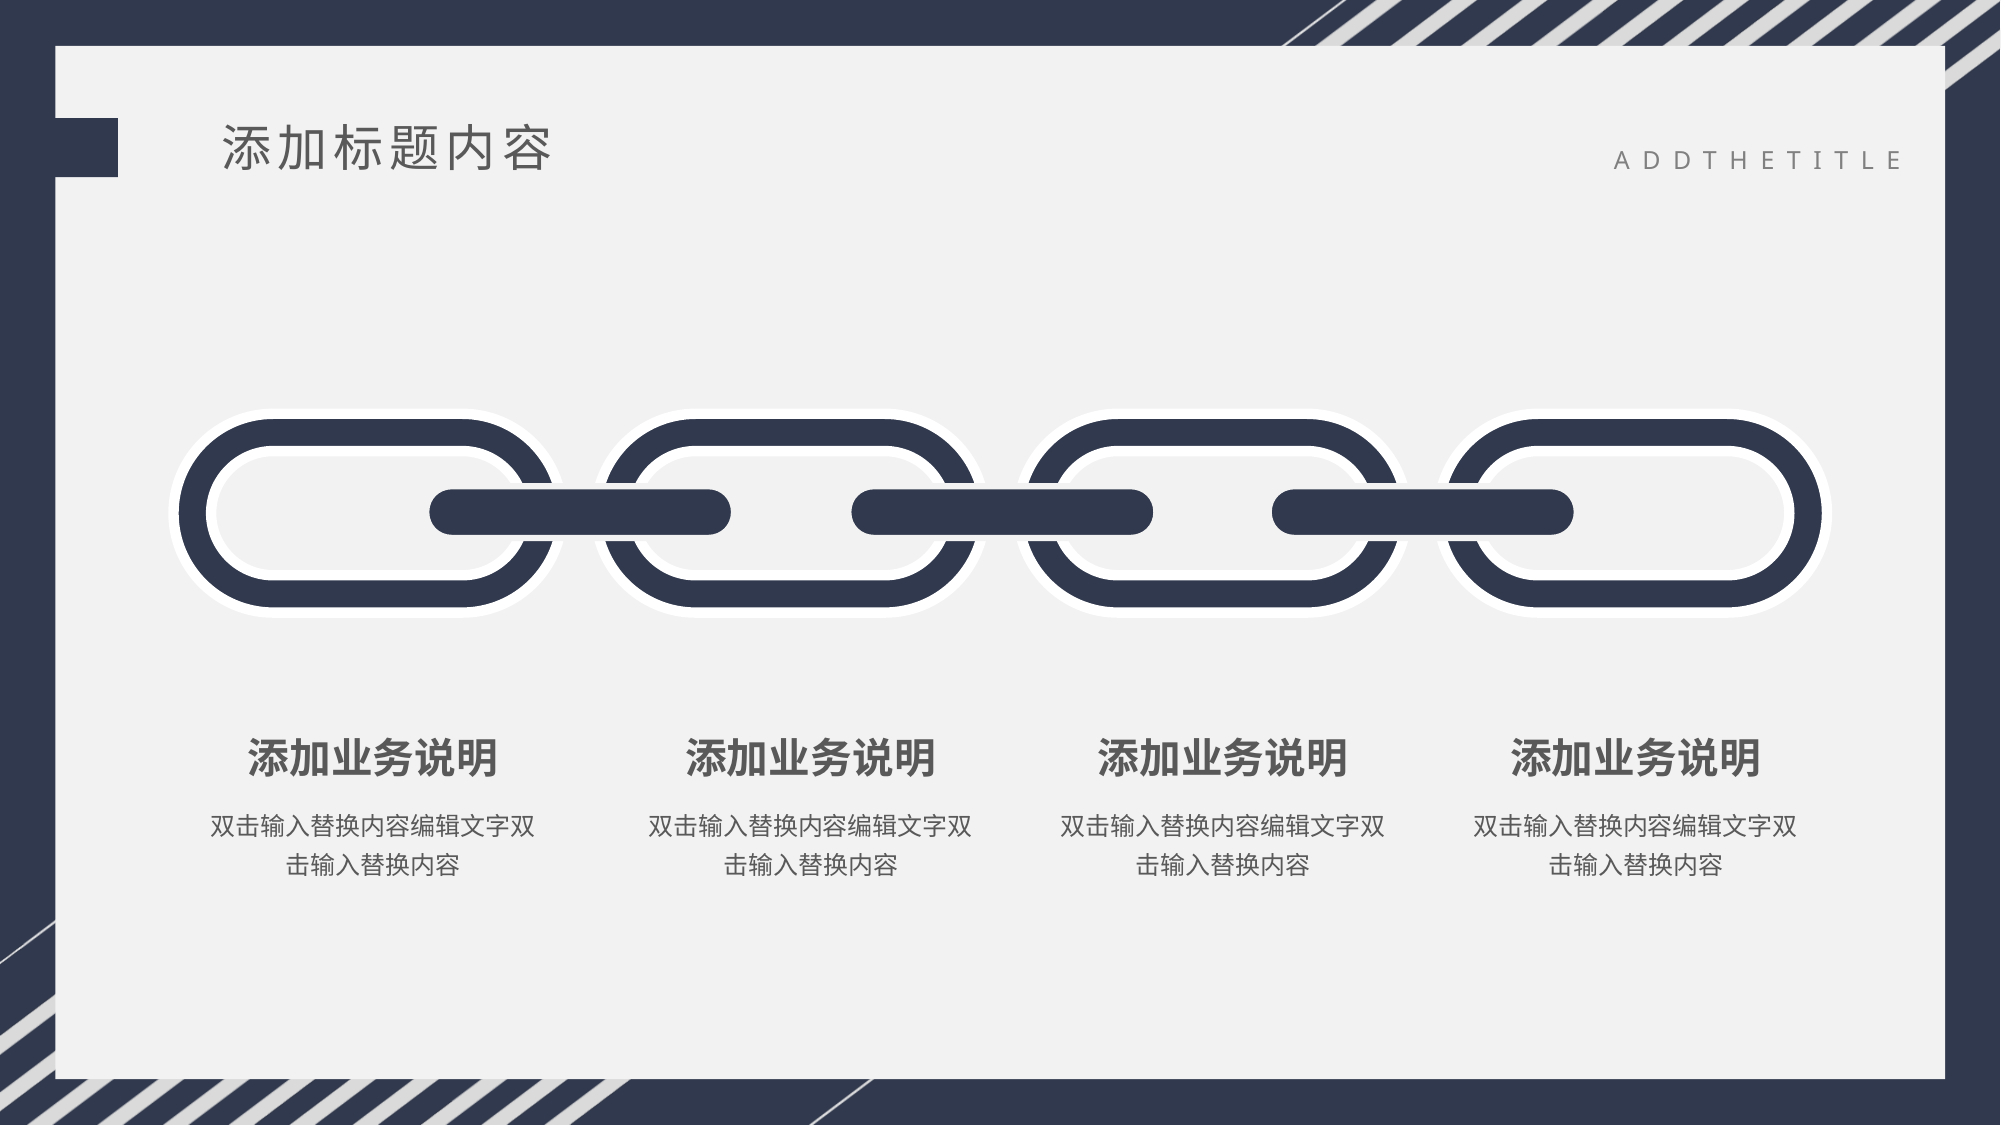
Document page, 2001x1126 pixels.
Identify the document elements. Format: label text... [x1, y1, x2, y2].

text_box ADDTHETITLE [1362, 137, 1916, 182]
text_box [173, 413, 1828, 888]
text_box 添加标题内容 [206, 109, 737, 184]
picture [0, 0, 2001, 1125]
